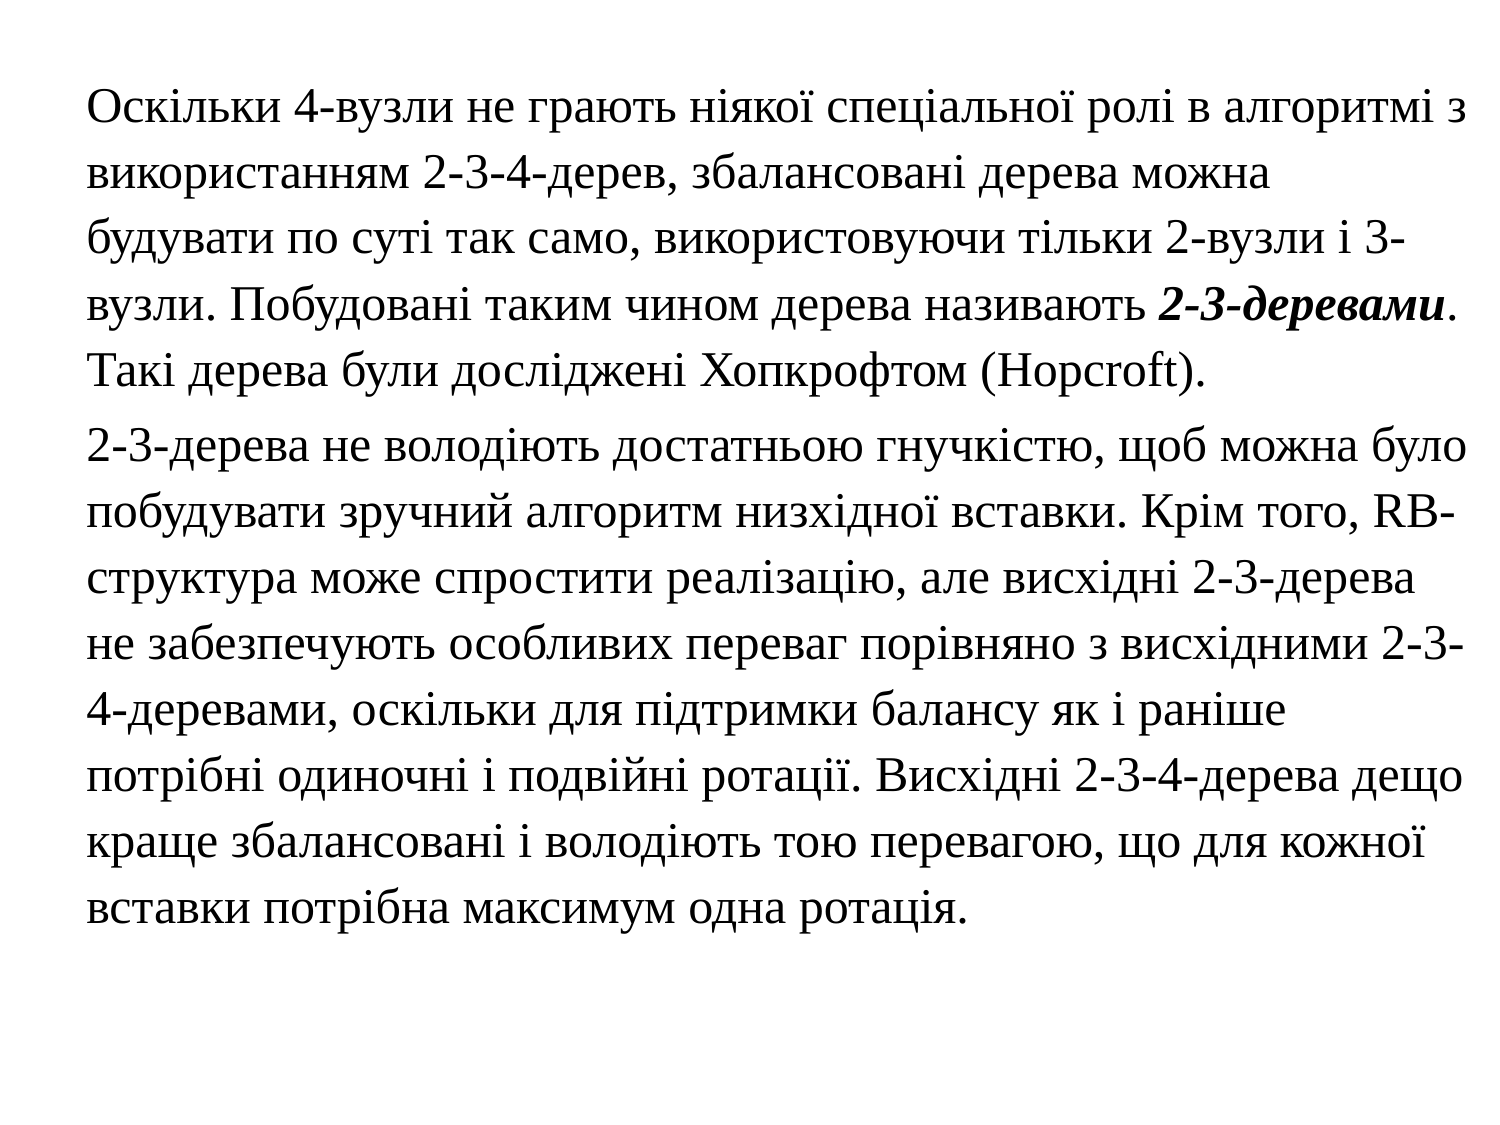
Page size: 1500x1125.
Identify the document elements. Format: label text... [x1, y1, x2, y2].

list Оскільки 4-вузли не грають ніякої спеціальної ролі в алгоритмі з використанням 2-3-4-дерев, збалансовані дерева можна будувати по суті так само, використовуючи тільки 2-вузли і 3-вузли. Побудовані таким чином дерева називають 2-3-деревами. Такі дерева були досліджені Хопкрофтом (Hopcroft). 2-3-дерева не володіють достатньою гнучкістю, щоб можна було побудувати зручний алгоритм низхідної вставки. Крім того, RB-структура може спростити реалізацію, але висхідні 2-3-дерева не забезпечують особливих переваг порівняно з висхідними 2-3-4-деревами, оскільки для підтримки балансу як і раніше потрібні одиночні і подвійні ротації. Висхідні 2-3-4-дерева дещо краще збалансовані і володіють тою перевагою, що для кожної вставки потрібна максимум одна ротація. [0, 58, 1500, 1125]
